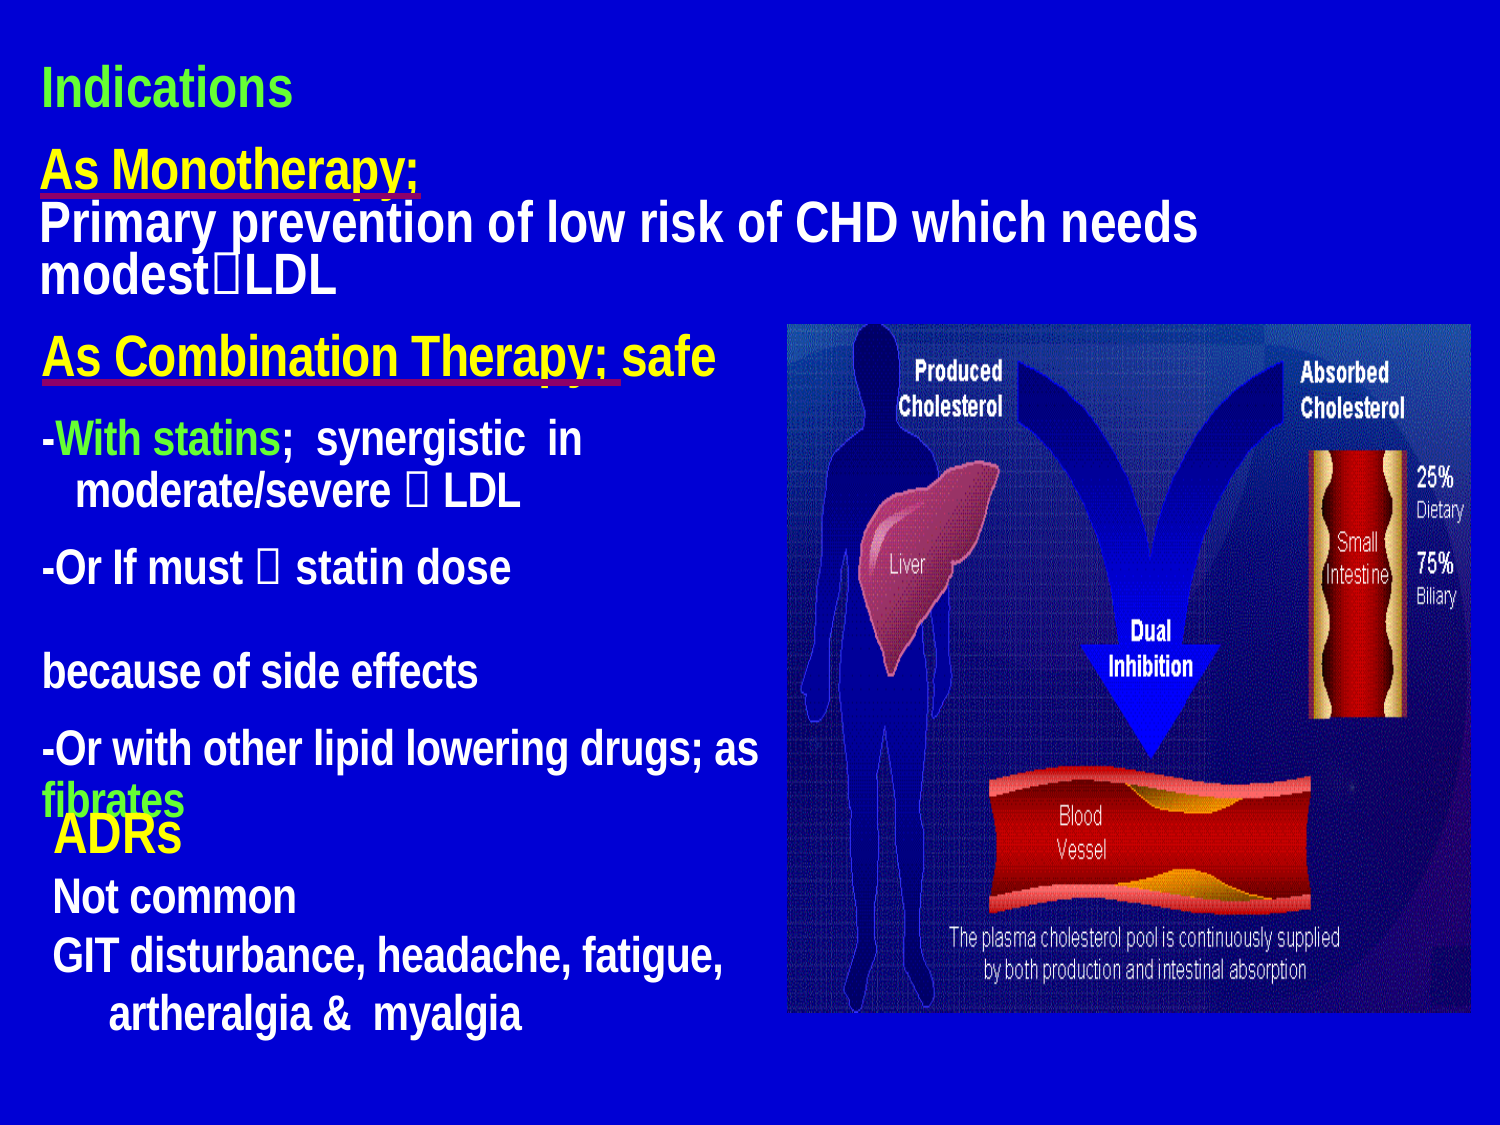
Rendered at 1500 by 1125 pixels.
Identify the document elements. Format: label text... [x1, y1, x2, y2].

text_box As Monotherapy; Primary prevention of low risk of CHD which needs modestLDL [24, 142, 1476, 314]
text_box Not common GIT disturbance, headache, fatigue, artheralgia & myalgia [37, 858, 775, 1048]
text_box As Combination Therapy; safe -With statins; synergistic in moderate/severe  LDL -Or If must  statin dose because of side effects -Or with other lipid lowering drugs; as fibrates [26, 328, 775, 835]
text_box ADRs [38, 787, 212, 858]
picture [787, 324, 1471, 1013]
text_box Indications [26, 41, 309, 127]
